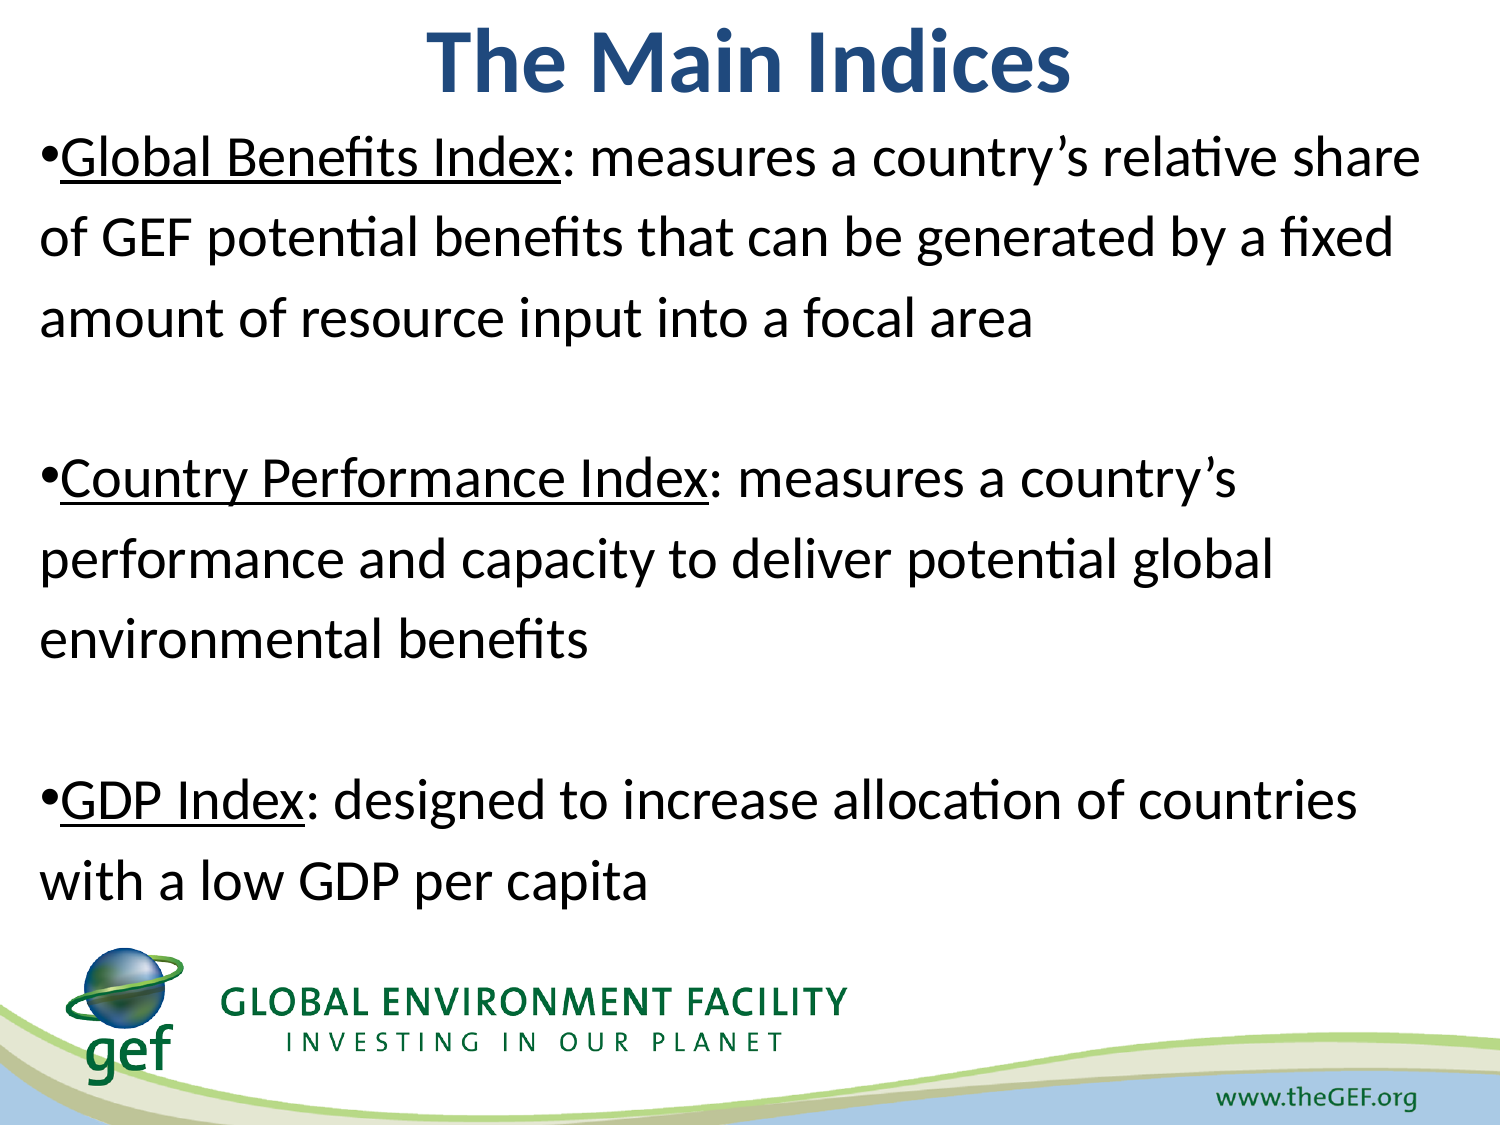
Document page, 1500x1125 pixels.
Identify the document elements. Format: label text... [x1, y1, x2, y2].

title The Main Indices [74, 0, 1426, 99]
list Global Benefits Index: measures a country’s relative share of GEF potential benefits that can be generated by a fixed amount of resource input into a focal area Country Performance Index: measures a country’s performance and capacity to deliver potential global environmental benefits GDP Index: designed to increase allocation of countries with a low GDP per capita [24, 99, 1476, 1013]
picture [0, 920, 1500, 1125]
